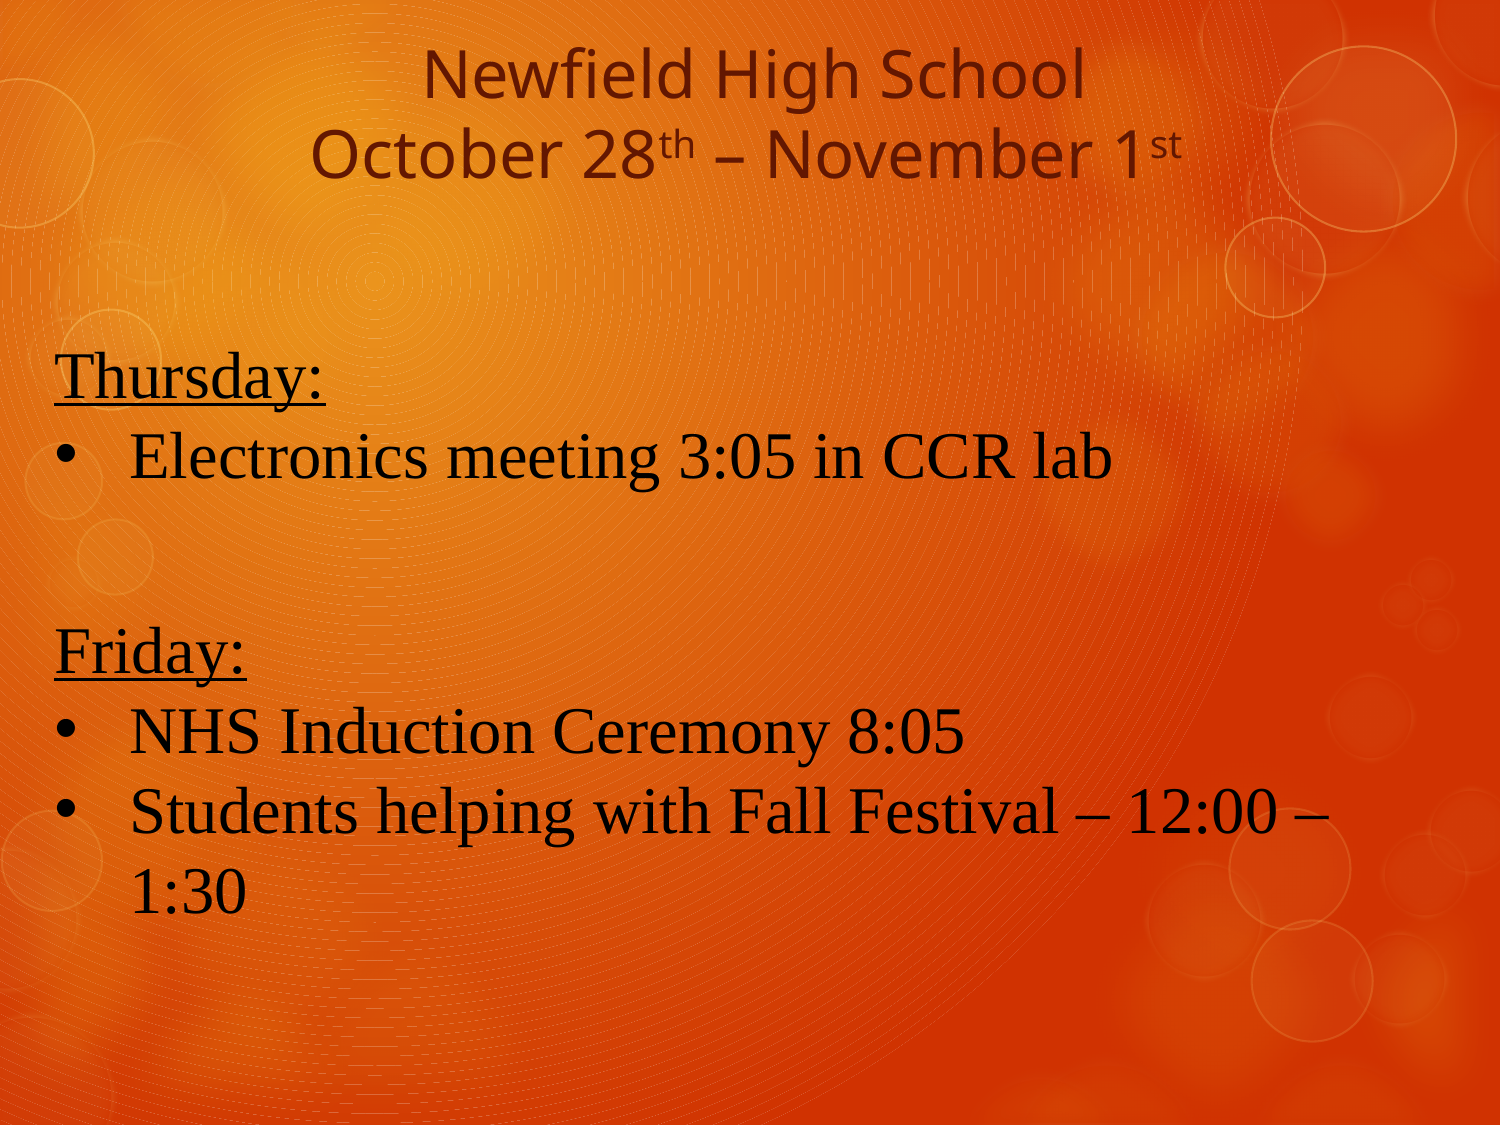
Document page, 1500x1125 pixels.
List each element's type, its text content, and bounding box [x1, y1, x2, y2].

text_box [51, 22, 1364, 148]
text_box Newfield High School October 28th – November 1st [294, 24, 1215, 200]
text_box Thursday: Electronics meeting 3:05 in CCR lab [39, 324, 1480, 500]
text_box Friday: NHS Induction Ceremony 8:05 Students helping with Fall Festival – 12:00 – 1:30 [39, 599, 1480, 935]
